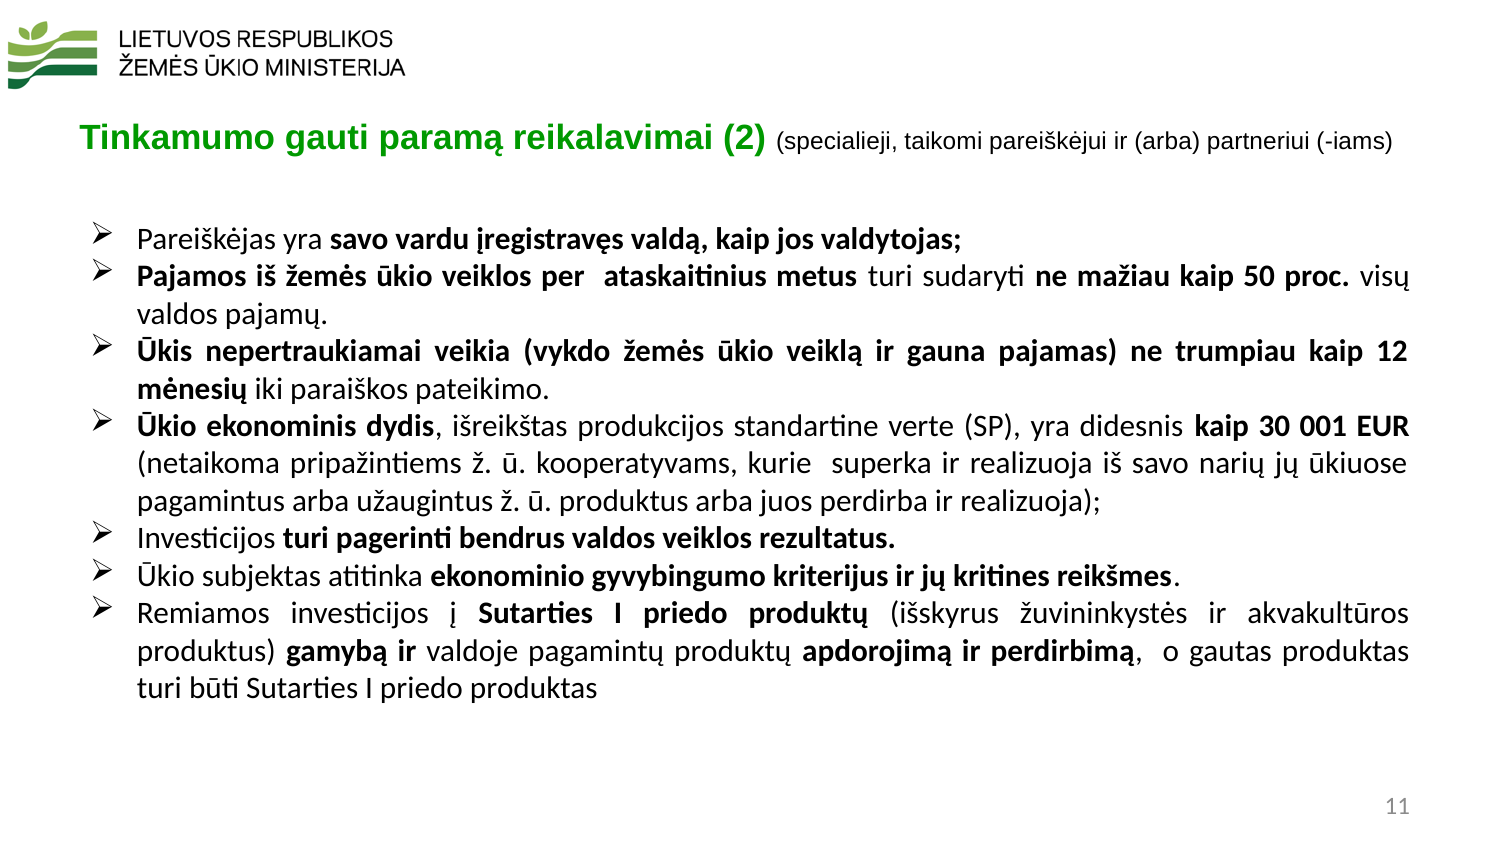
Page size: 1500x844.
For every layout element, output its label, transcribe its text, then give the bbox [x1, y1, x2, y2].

picture [0, 1, 420, 98]
slide_number 11 [1074, 782, 1425, 827]
title Tinkamumo gauti paramą reikalavimai (2) (specialieji, taikomi pareiškėjui ir (arba) partneriui (-iams) [61, 96, 1412, 174]
list Pareiškėjas yra savo vardu įregistravęs valdą, kaip jos valdytojas; Pajamos iš žemės ūkio veiklos per ataskaitinius metus turi sudaryti ne mažiau kaip 50 proc. visų valdos pajamų. Ūkis nepertraukiamai veikia (vykdo žemės ūkio veiklą ir gauna pajamas) ne trumpiau kaip 12 mėnesių iki paraiškos pateikimo. Ūkio ekonominis dydis, išreikštas produkcijos standartine verte (SP), yra didesnis kaip 30 001 EUR (netaikoma pripažintiems ž. ū. kooperatyvams, kurie superka ir realizuoja iš savo narių jų ūkiuose pagamintus arba užaugintus ž. ū. produktus arba juos perdirba ir realizuoja); Investicijos turi pagerinti bendrus valdos veiklos rezultatus. Ūkio subjektas atitinka ekonominio gyvybingumo kriterijus ir jų kritines reikšmes. Remiamos investicijos į Sutarties I priedo produktų (išskyrus žuvininkystės ir akvakultūros produktus) gamybą ir valdoje pagamintų produktų apdorojimą ir perdirbimą, o gautas produktas turi būti Sutarties I priedo produktas [75, 173, 1425, 754]
